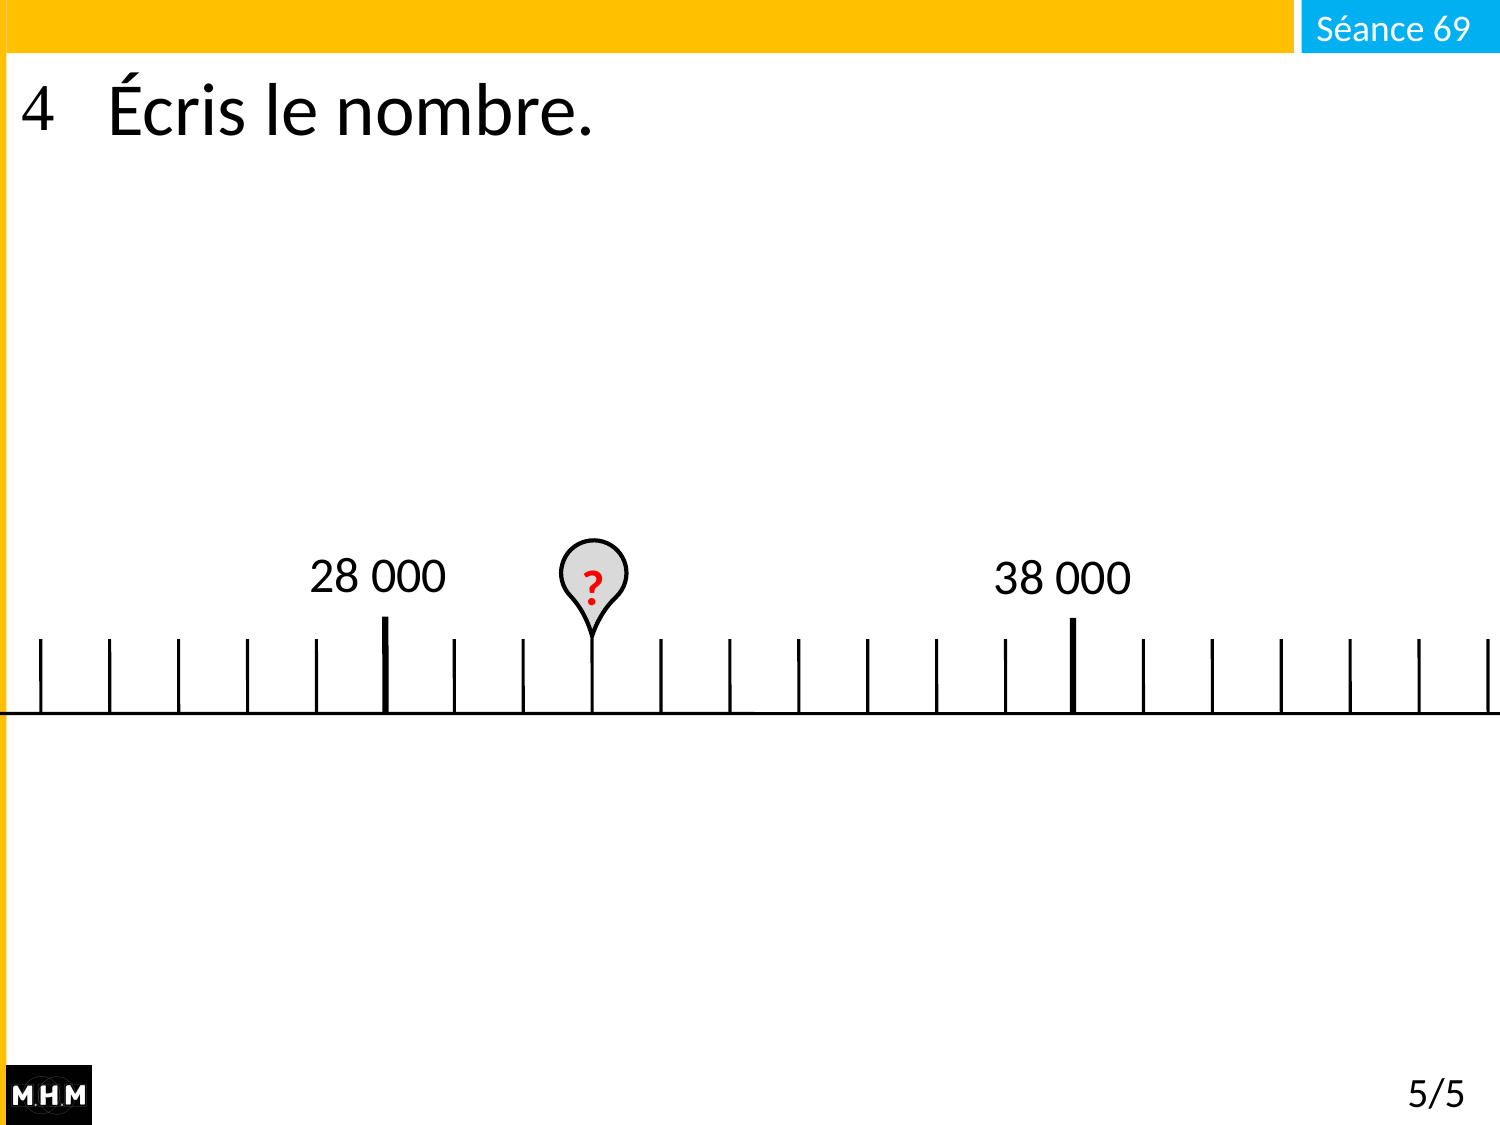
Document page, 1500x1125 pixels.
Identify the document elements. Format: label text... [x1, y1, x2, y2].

picture [6, 1065, 92, 1125]
text_box 28 000 [294, 535, 488, 610]
text_box ? [566, 547, 640, 614]
text_box [558, 552, 566, 594]
text_box [570, 538, 617, 547]
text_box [0, 616, 1500, 715]
text_box 38 000 [979, 536, 1167, 612]
list 5/5 [1373, 1064, 1500, 1125]
title Écris le nombre. [92, 29, 1387, 192]
